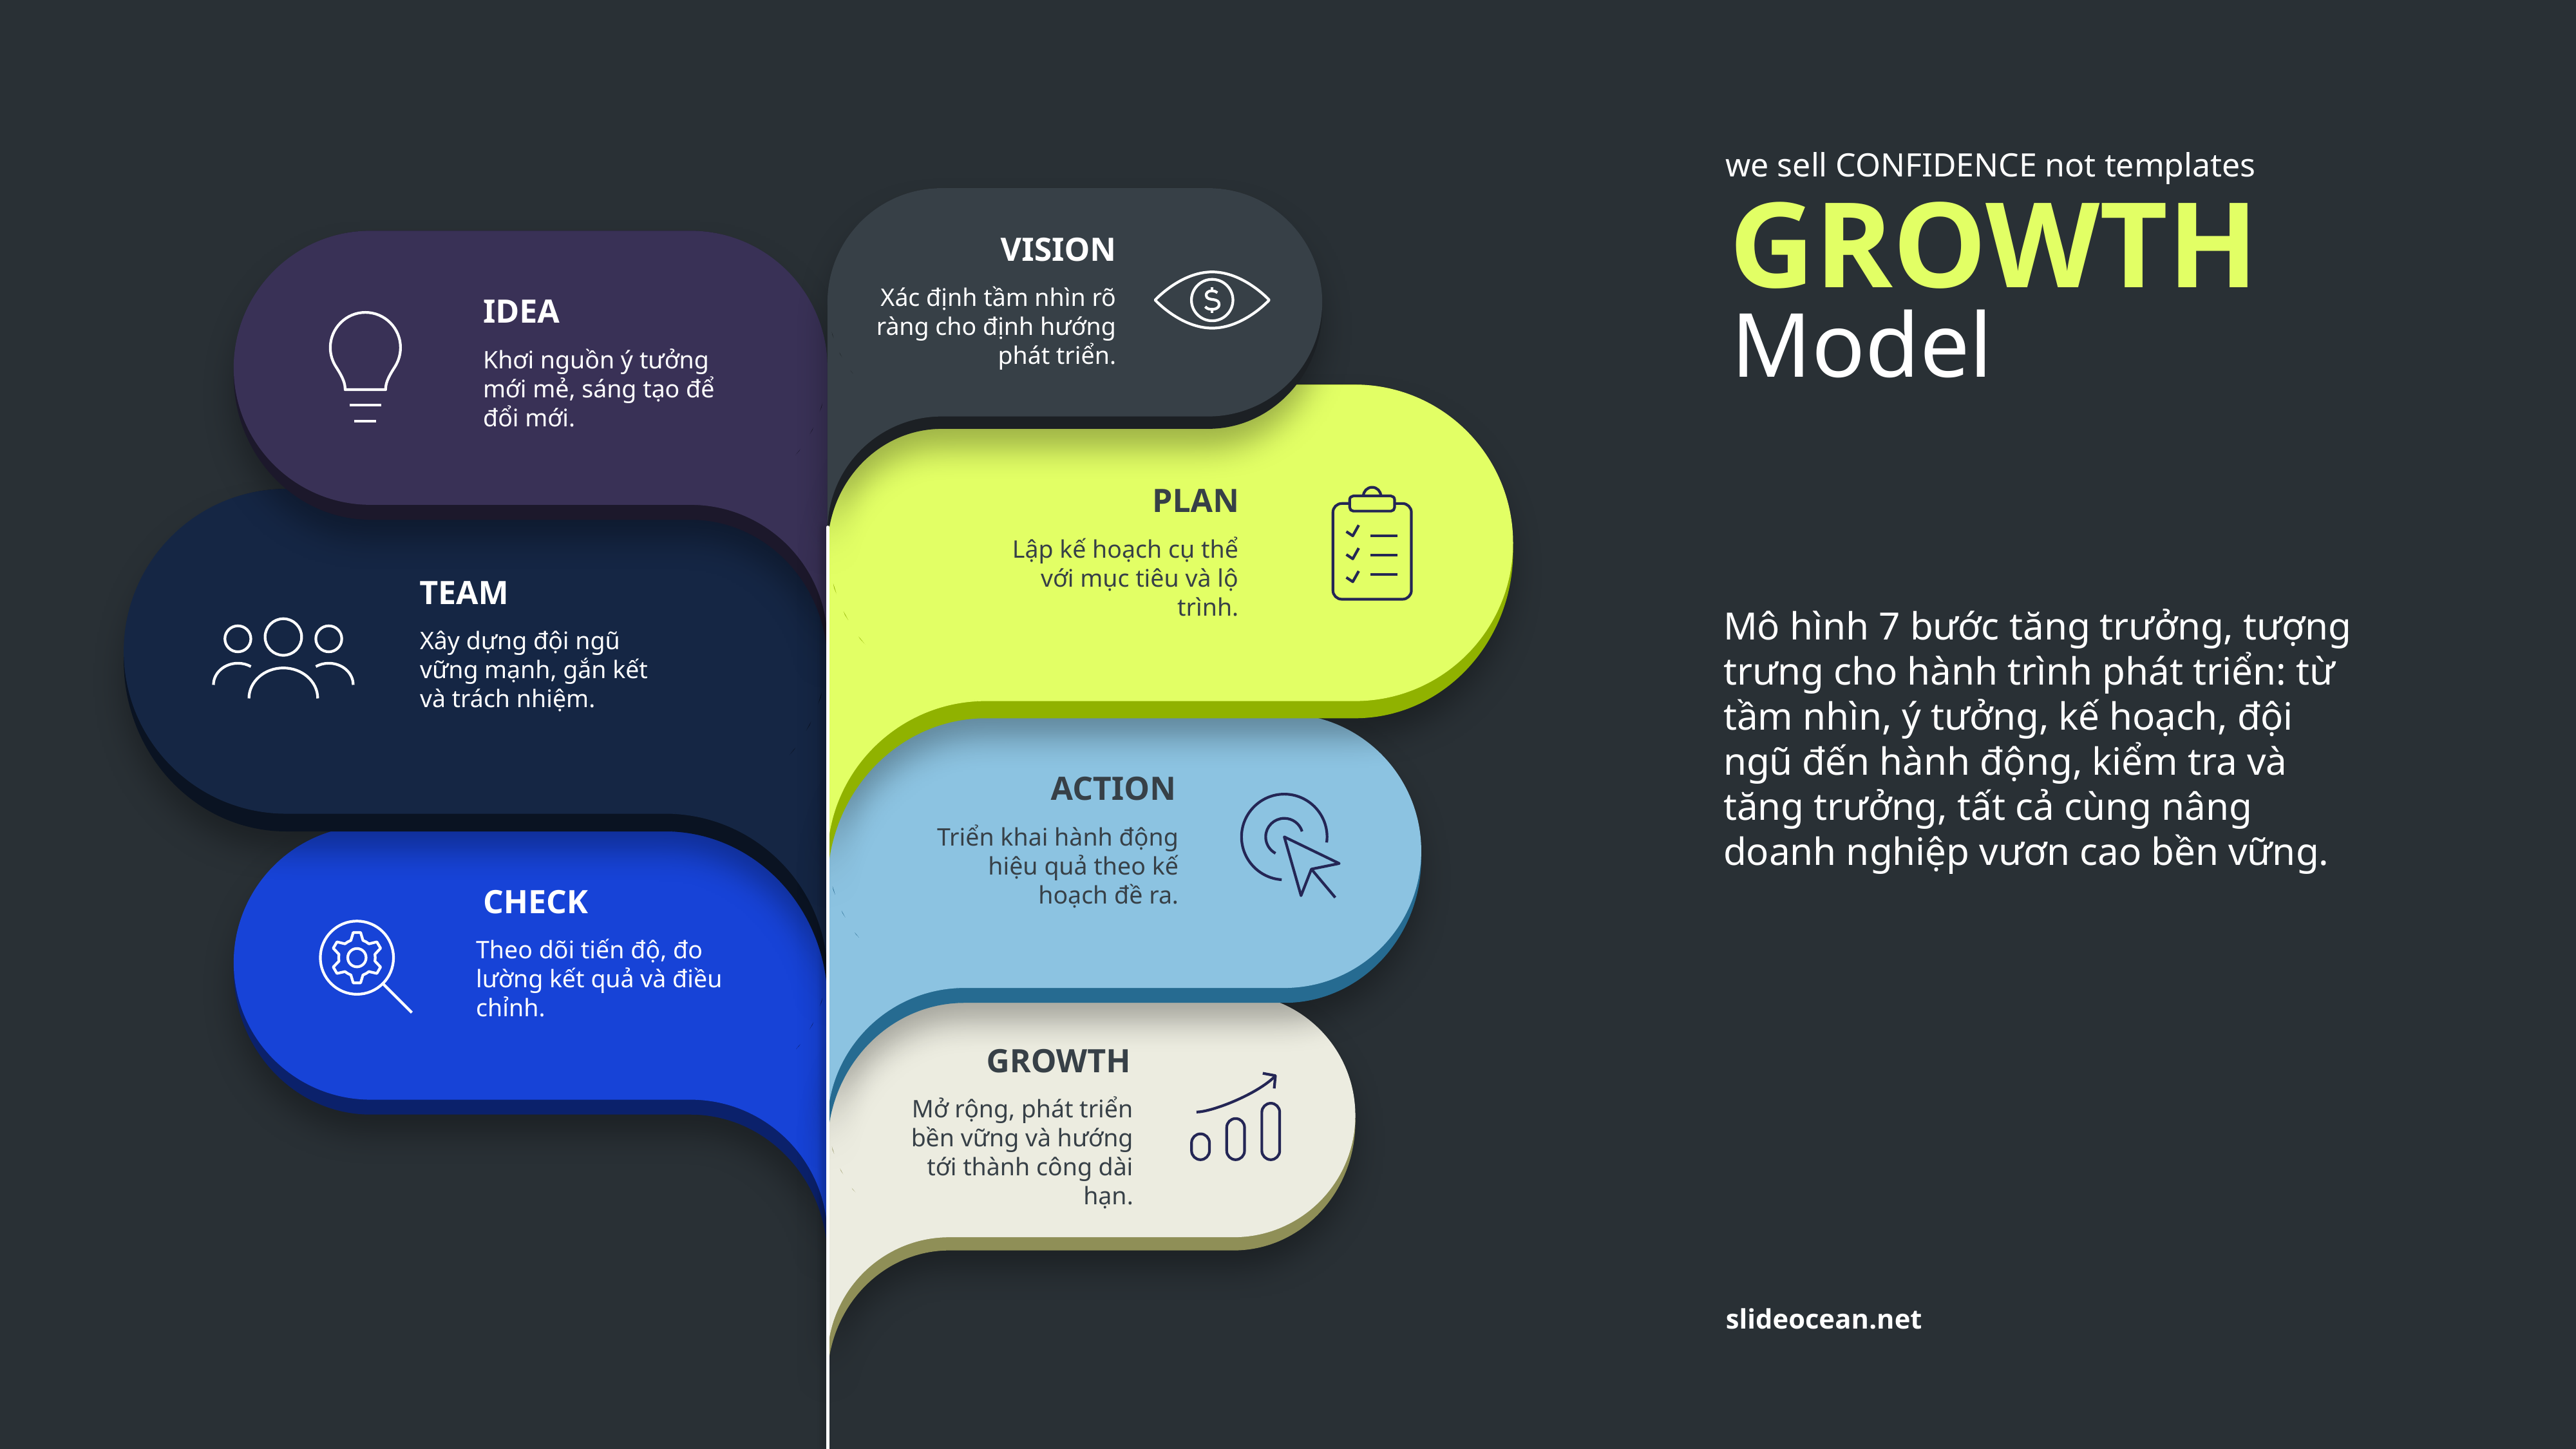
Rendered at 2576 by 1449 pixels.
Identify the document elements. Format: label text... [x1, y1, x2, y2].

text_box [829, 384, 1514, 886]
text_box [233, 1003, 827, 1260]
text_box slideocean.net [1716, 1297, 1932, 1340]
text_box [233, 230, 827, 665]
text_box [829, 886, 1422, 1148]
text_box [123, 488, 827, 1003]
text_box GROWTH [1720, 164, 2269, 316]
text_box we sell CONFIDENCE not templates [1716, 139, 2266, 188]
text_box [829, 1148, 1356, 1379]
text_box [827, 187, 1323, 550]
text_box Model [1722, 316, 2003, 399]
text_box Mô hình 7 bước tăng trưởng, tượng trưng cho hành trình phát triển: từ tầm nhìn, ý tưởng, kế hoạch, đội ngũ đến hành động, kiểm tra và tăng trưởng, tất cả cùng nâng doanh nghiệp vươn cao bền vững. [1714, 598, 2373, 878]
